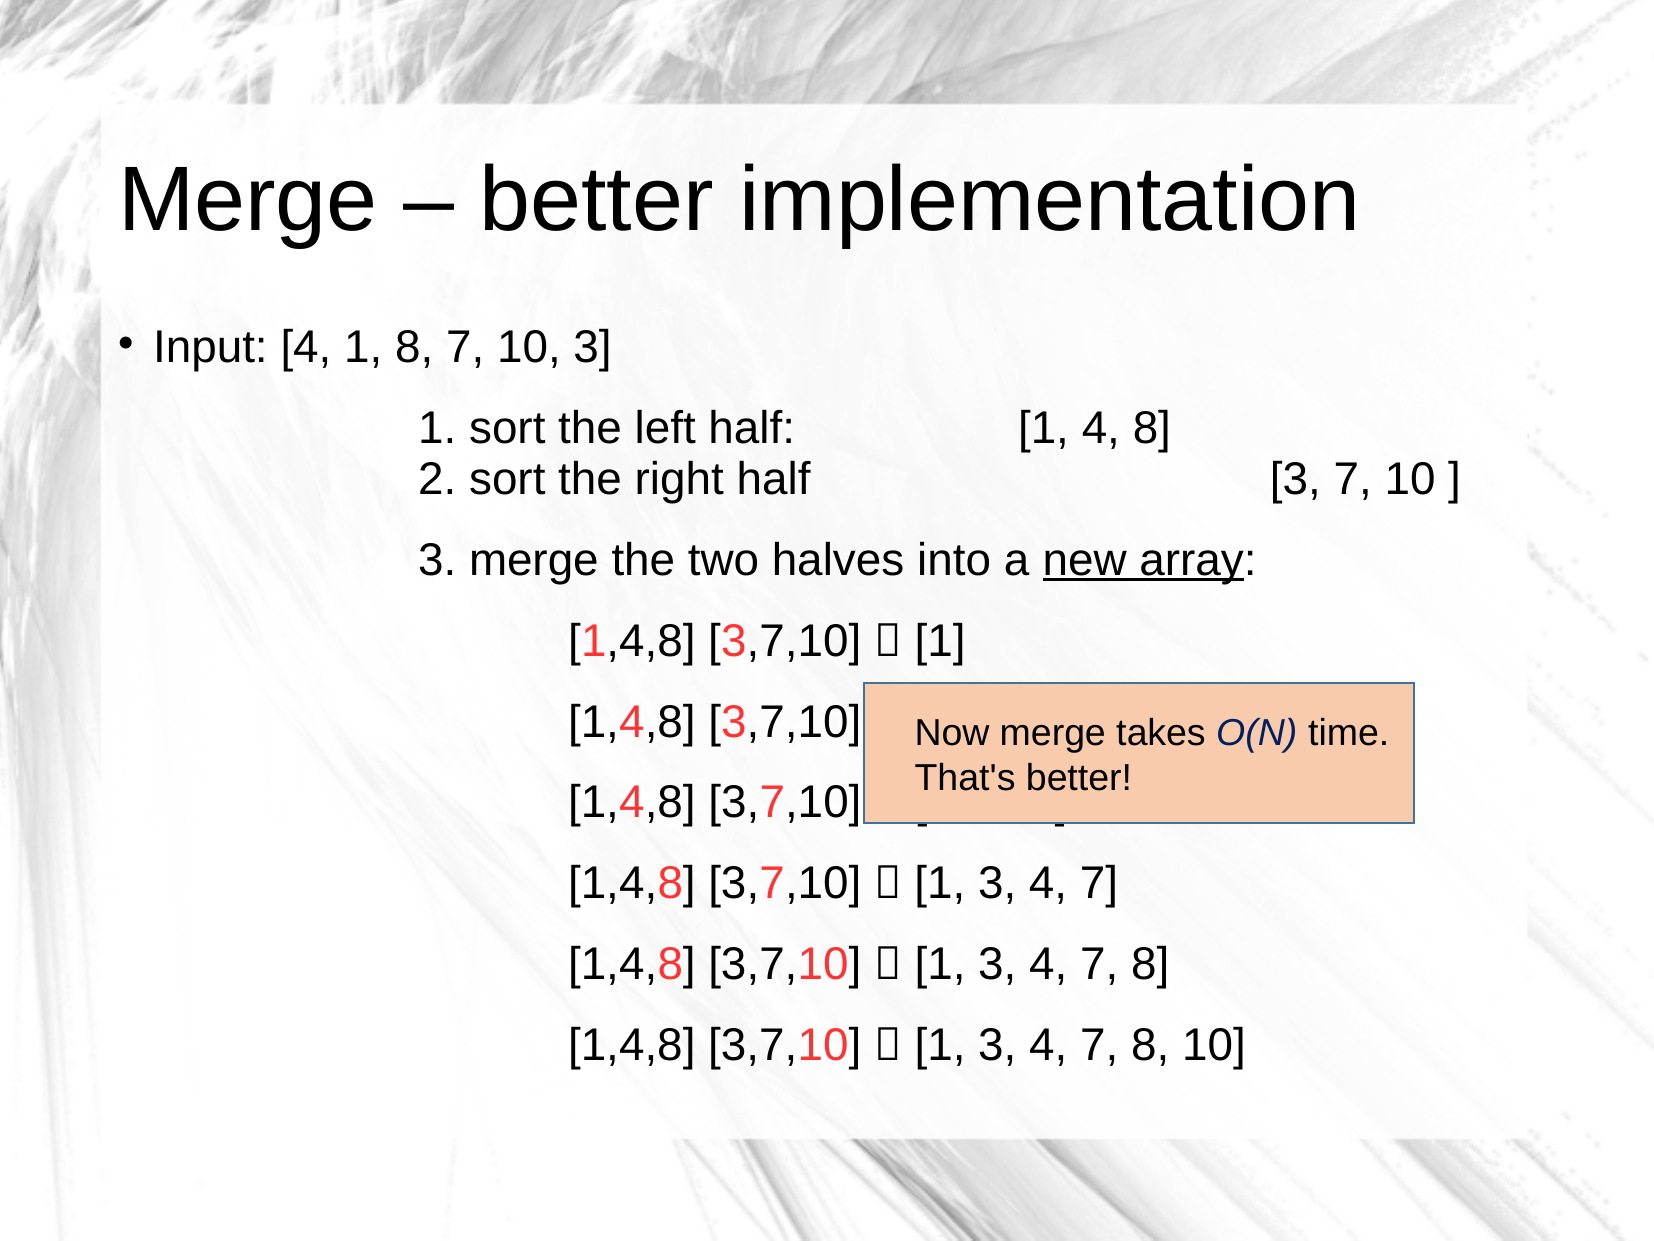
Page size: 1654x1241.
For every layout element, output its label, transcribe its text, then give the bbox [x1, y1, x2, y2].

title Merge – better implementation [118, 112, 1506, 281]
list Input: [4, 1, 8, 7, 10, 3] 1. sort the left half: [1, 4, 8] 2. sort the right half [3, 7, 10 ] 3. merge the two halves into a new array: [1,4,8] [3,7,10]  [1] [1,4,8] [3,7,10]  [1, 3] [1,4,8] [3,7,10]  [1, 3, 4] [1,4,8] [3,7,10]  [1, 3, 4, 7] [1,4,8] [3,7,10]  [1, 3, 4, 7, 8] [1,4,8] [3,7,10]  [1, 3, 4, 7, 8, 10] [118, 319, 1571, 1109]
text_box Now merge takes O(N) time. That's better! [864, 682, 1415, 824]
picture [0, 0, 1654, 1241]
